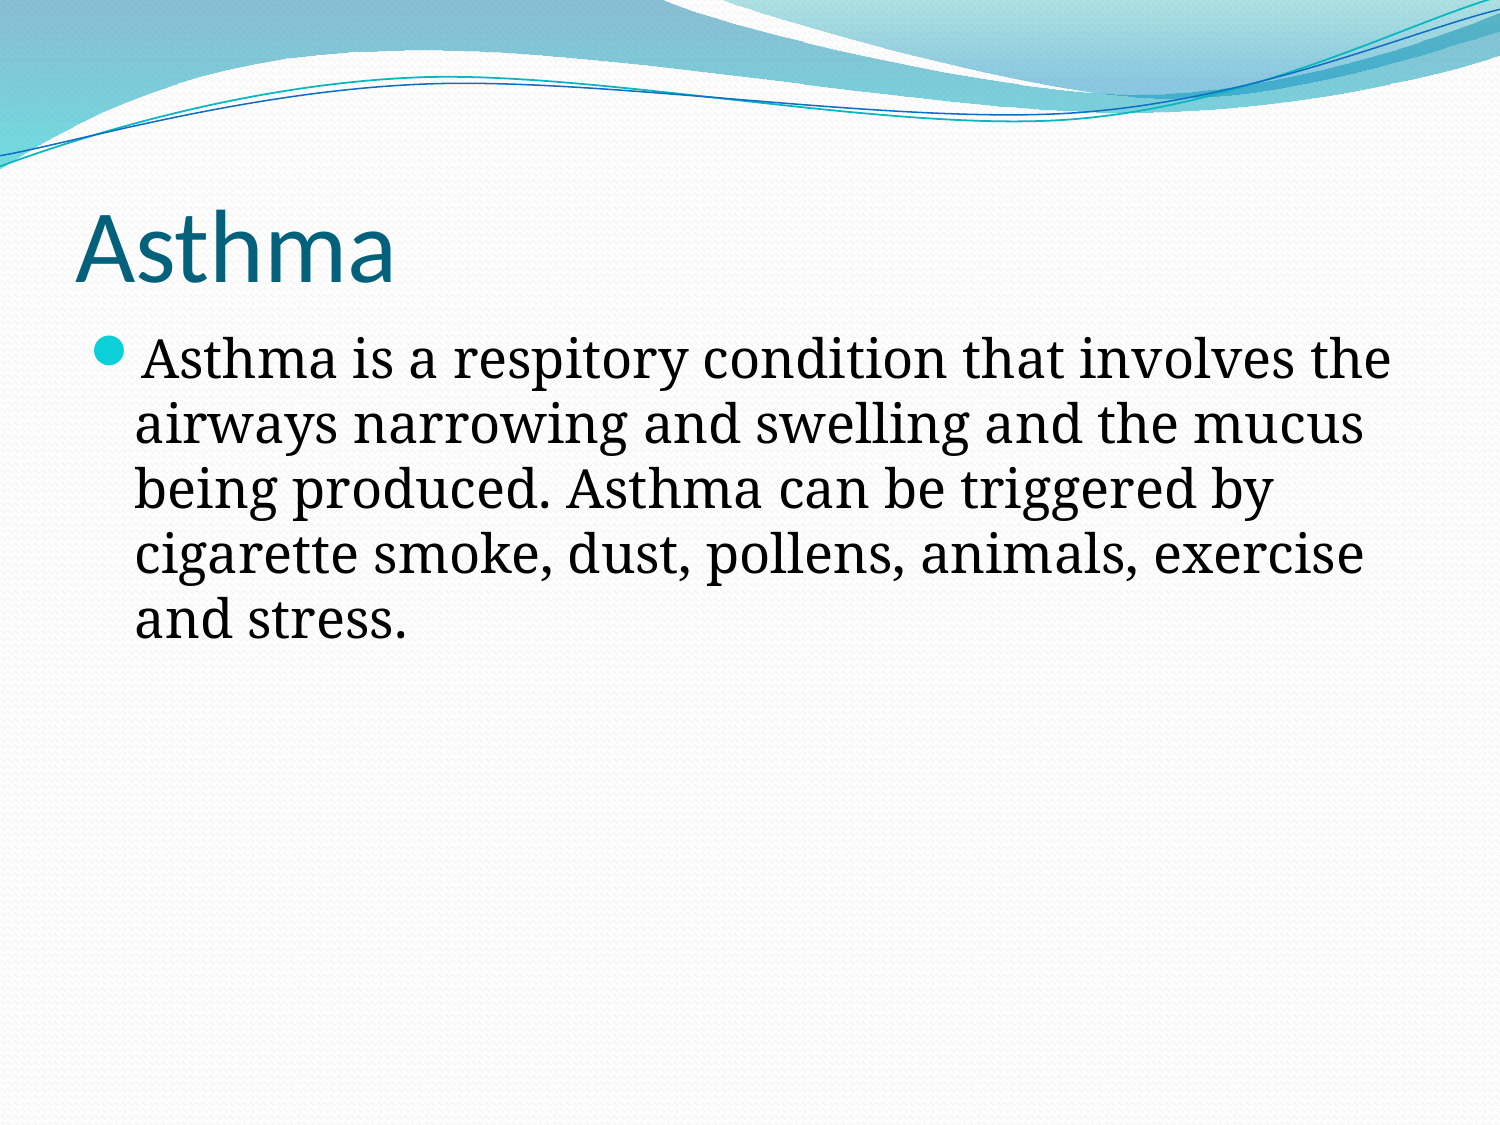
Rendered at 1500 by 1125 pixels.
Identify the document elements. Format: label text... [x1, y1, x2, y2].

title Asthma [75, 115, 1425, 303]
list Asthma is a respitory condition that involves the airways narrowing and swelling and the mucus being produced. Asthma can be triggered by cigarette smoke, dust, pollens, animals, exercise and stress. [75, 317, 1425, 1038]
